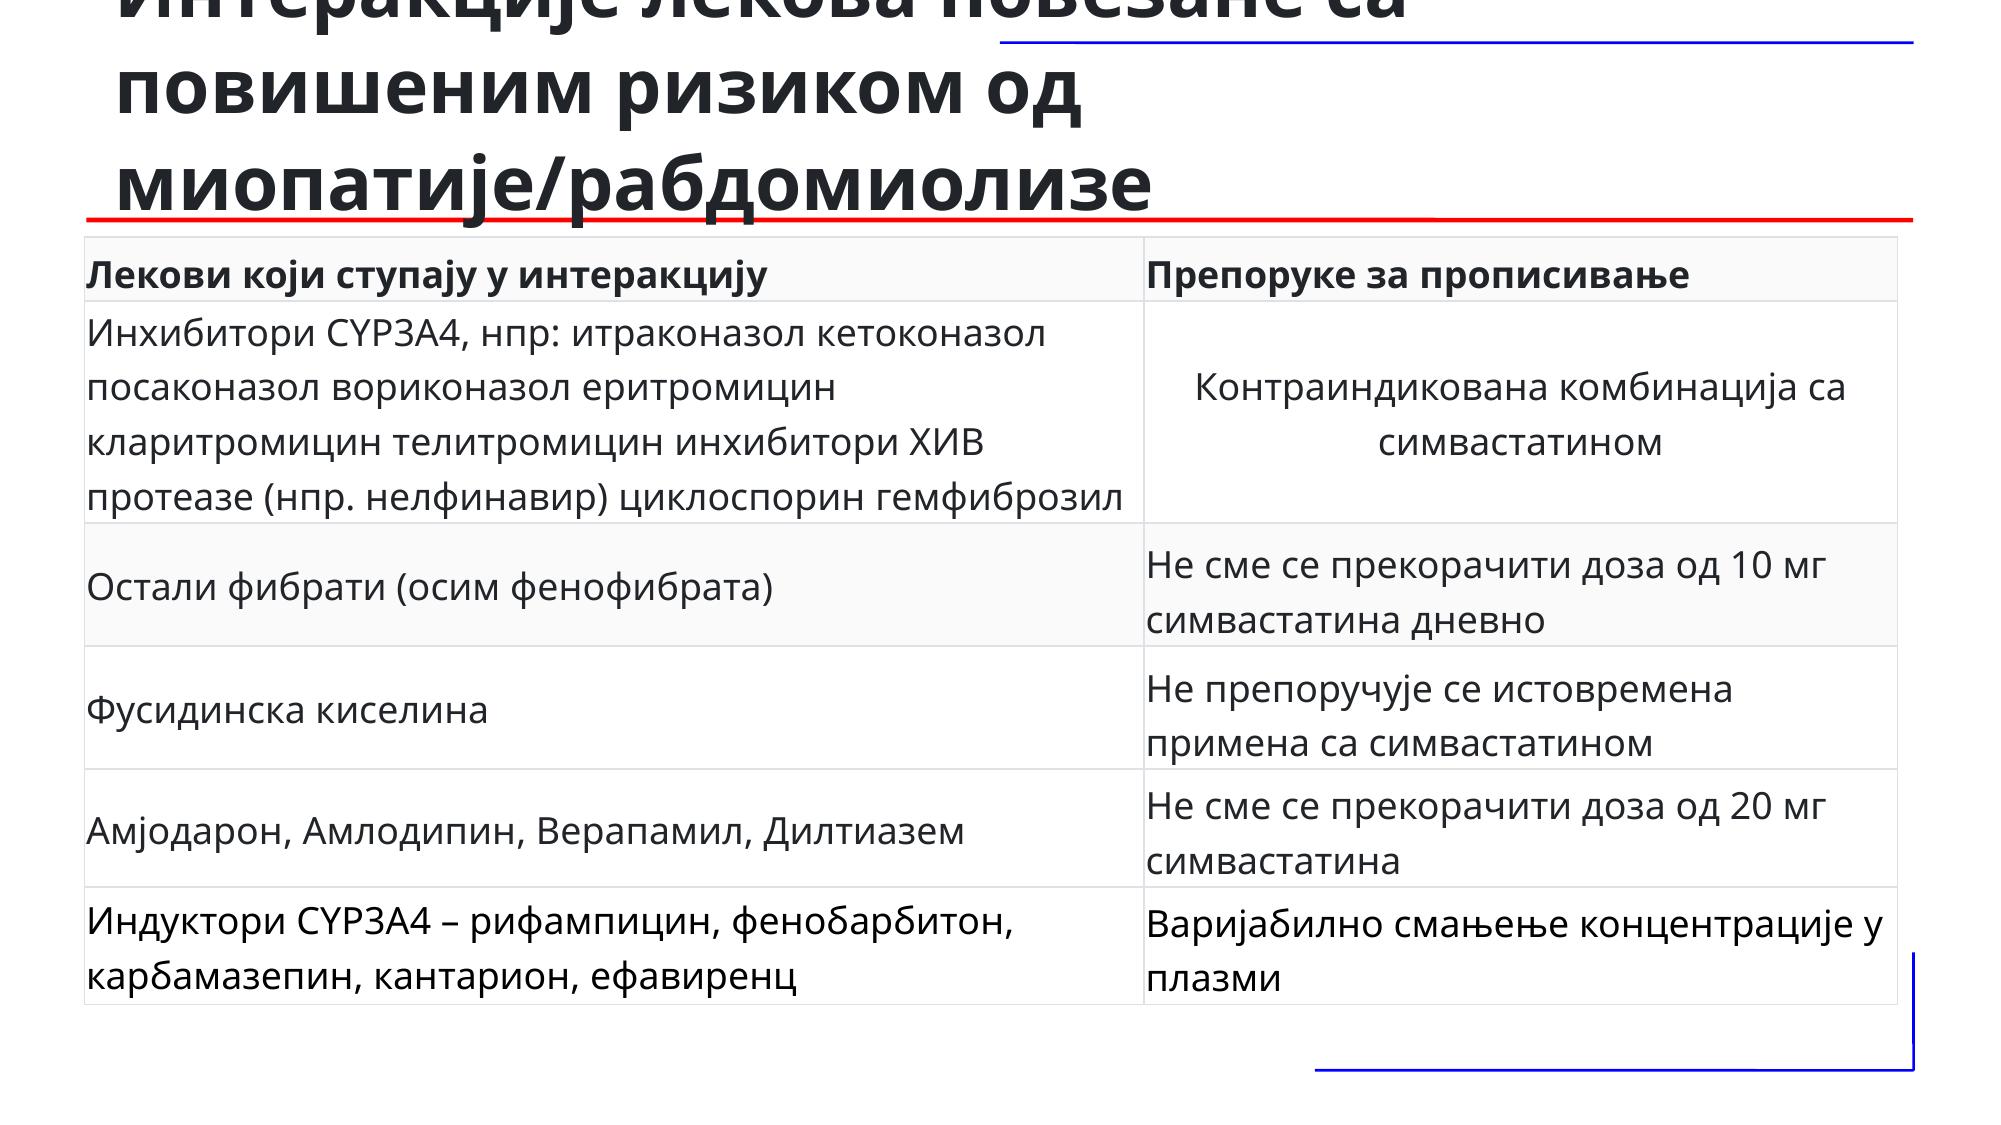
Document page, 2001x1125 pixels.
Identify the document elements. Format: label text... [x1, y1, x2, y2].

table_header Лекови који ступају у интеракцију [85, 238, 1143, 300]
table_cell Контраиндикована комбинација са симвастатином [1145, 302, 1897, 522]
table_cell Не сме се прекорачити доза од 20 мг симвастатина [1145, 770, 1897, 886]
table_cell Варијабилно смањење концентрације у плазми [1145, 888, 1897, 1004]
table_cell Фусидинска киселина [85, 647, 1143, 768]
table_cell Остали фибрати (осим фенофибрата) [85, 524, 1143, 645]
table_cell Амјодарон, Амлодипин, Верапамил, Дилтиазем [85, 770, 1143, 886]
table_cell Индуктори CYP3A4 – рифампицин, фенобарбитон, карбамазепин, кантарион, ефавиренц [85, 888, 1143, 1004]
table_cell Не сме се прекорачити доза од 10 мг симвастатина дневно [1145, 524, 1897, 645]
table_cell Не препоручује се истовремена примена са симвастатином [1145, 647, 1897, 768]
title Интеракције лекова повезане са повишеним ризиком од миопатије/рабдомиолизе [99, 20, 1898, 233]
table_header Препоруке за прописивање [1145, 238, 1897, 300]
table_cell Инхибитори CYP3A4, нпр: итраконазол кетоконазол посаконазол вориконазол еритромицин кларитромицин телитромицин инхибитори ХИВ протеазе (нпр. нелфинавир) циклоспорин гемфиброзил [85, 302, 1143, 522]
